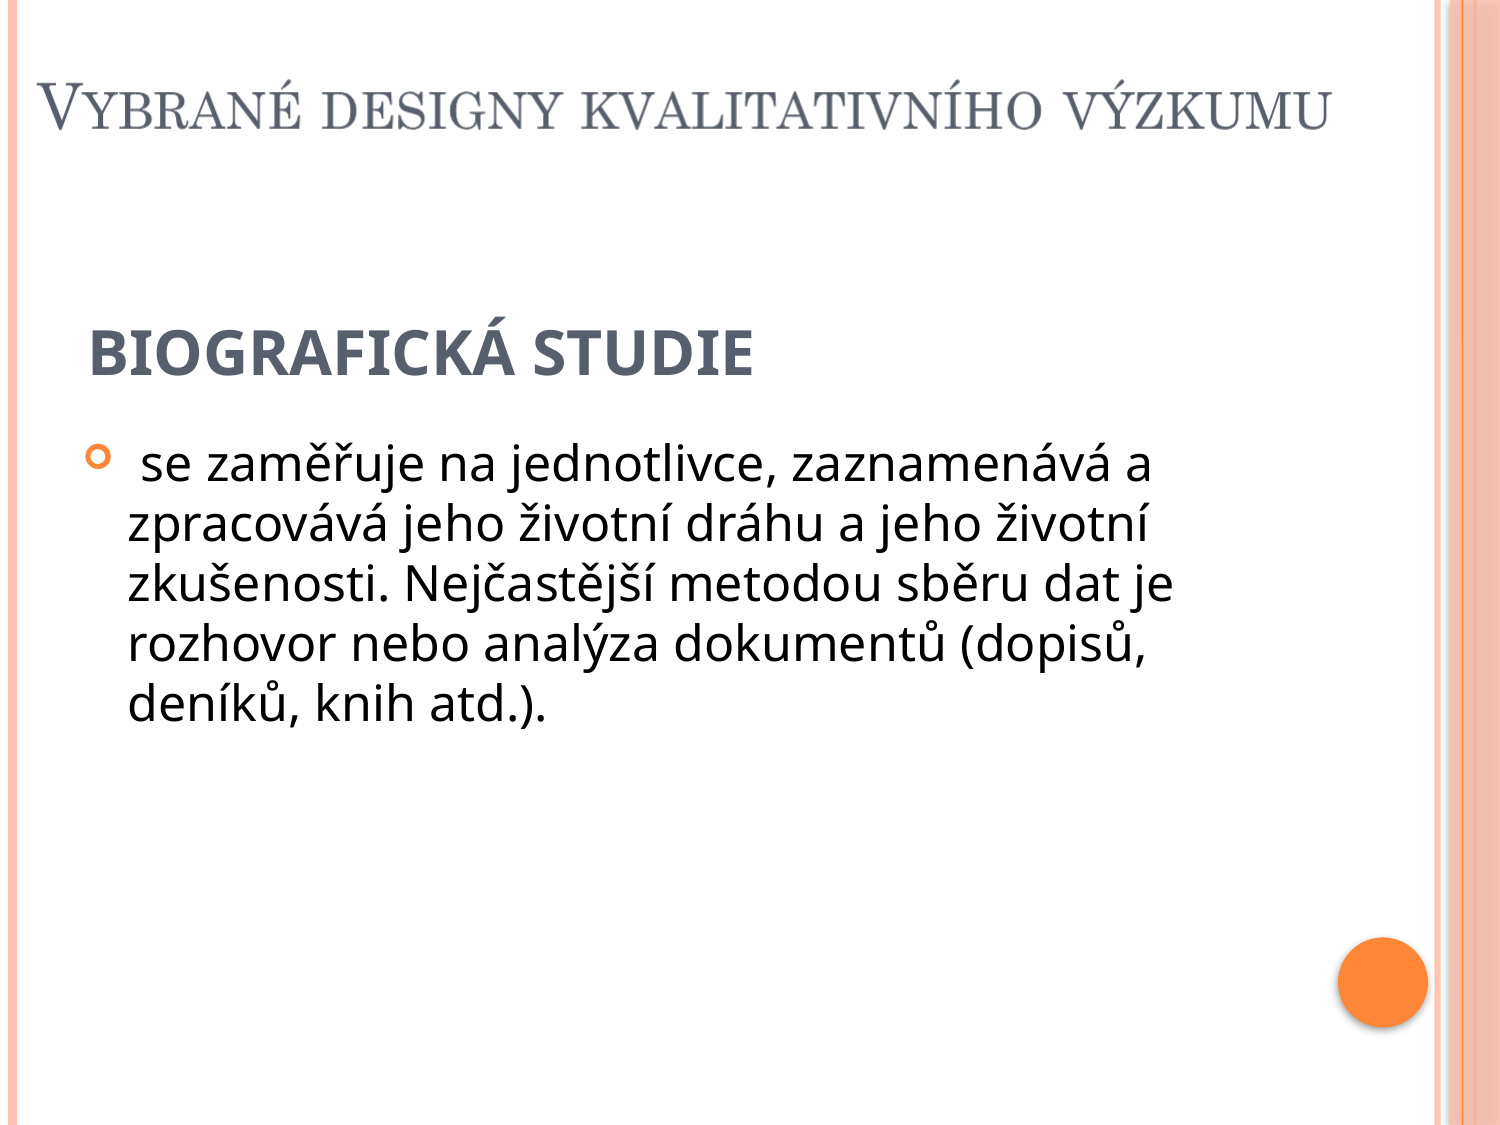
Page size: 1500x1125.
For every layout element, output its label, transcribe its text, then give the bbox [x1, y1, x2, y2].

picture [0, 47, 1364, 182]
title Biografická studie [72, 208, 1298, 396]
list se zaměřuje na jednotlivce, zaznamenává a zpracovává jeho životní dráhu a jeho životní zkušenosti. Nejčastější metodou sběru dat je rozhovor nebo analýza dokumentů (dopisů, deníků, knih atd.). [68, 423, 1293, 1125]
